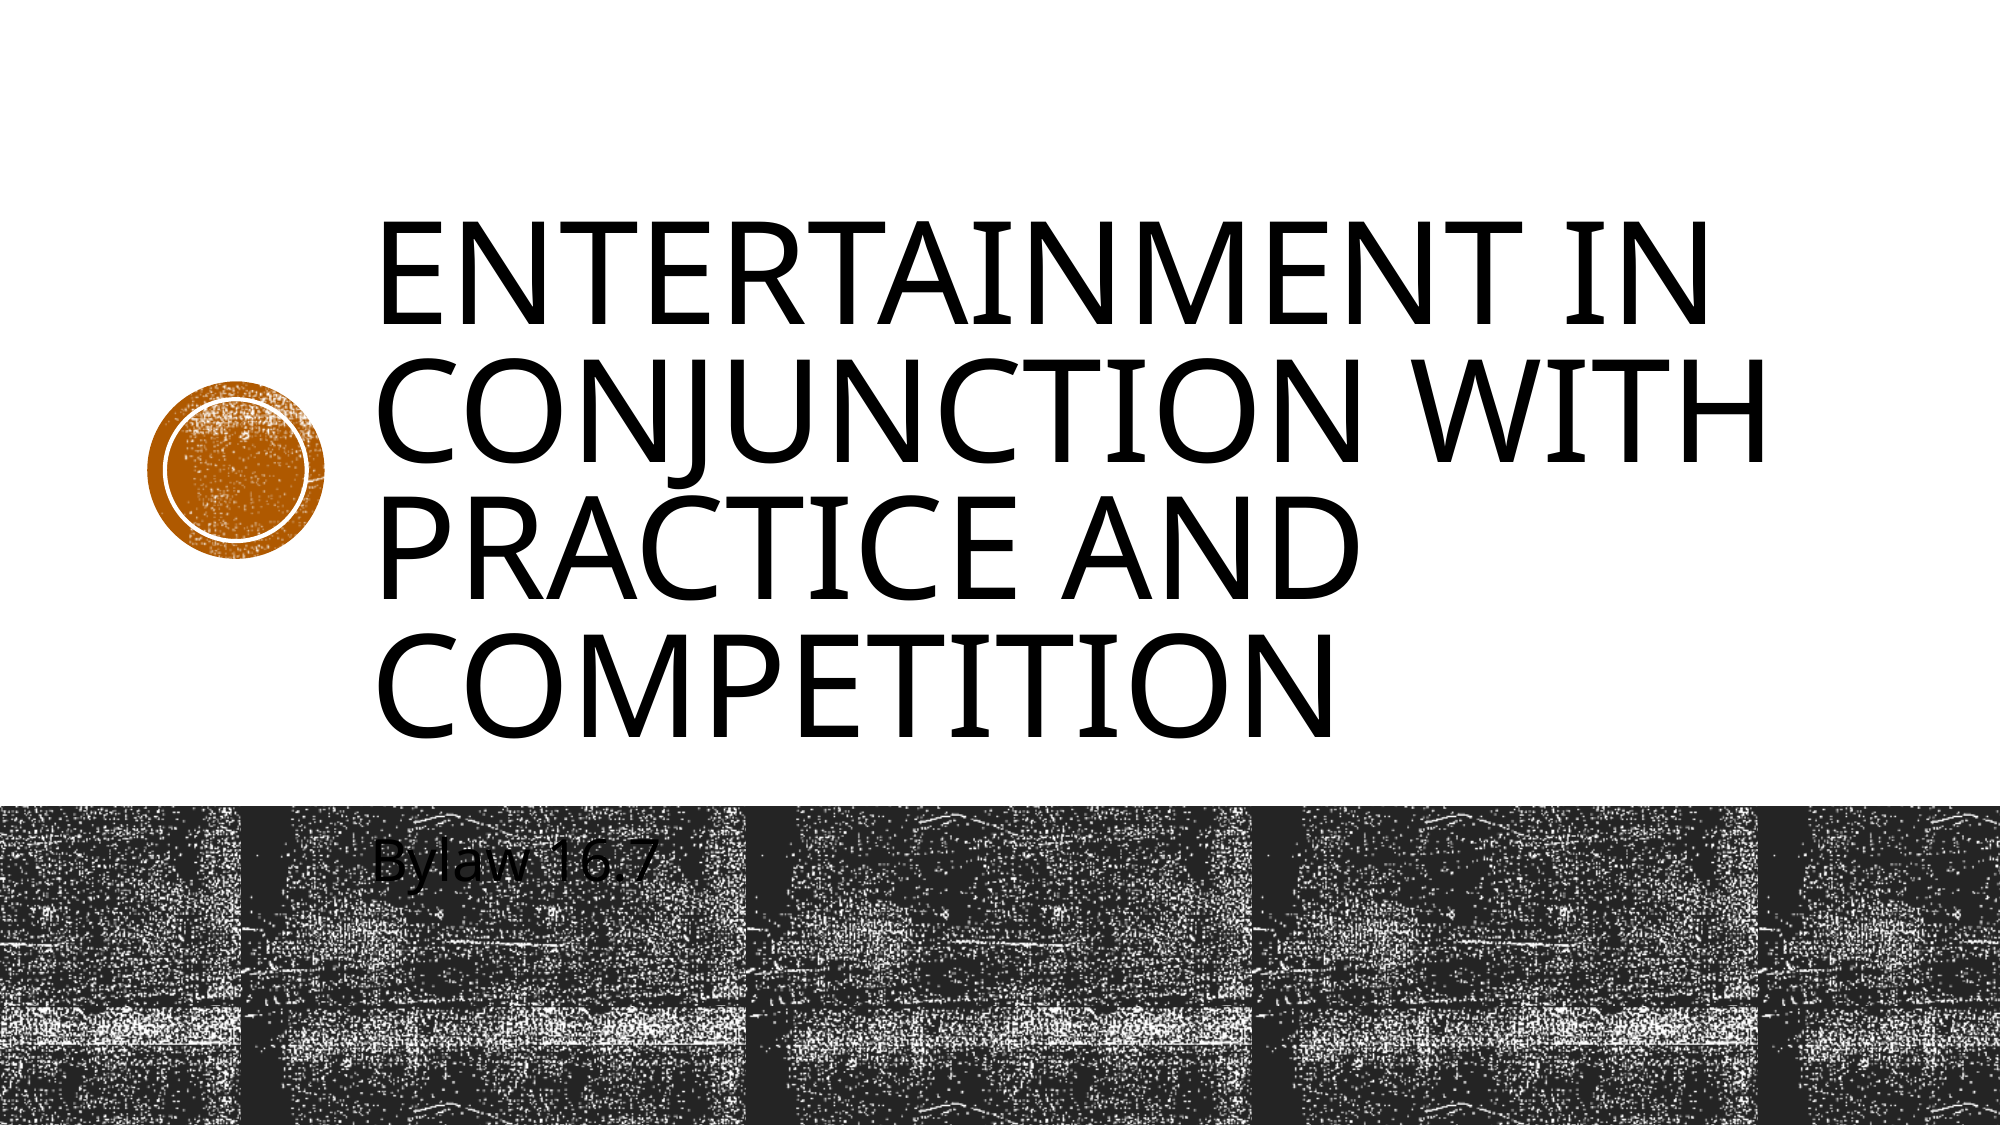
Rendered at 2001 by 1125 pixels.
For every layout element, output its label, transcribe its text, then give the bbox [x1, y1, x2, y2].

title Entertainment in Conjunction with Practice and Competition [355, 201, 1878, 779]
list Bylaw 16.7 [355, 823, 1841, 999]
